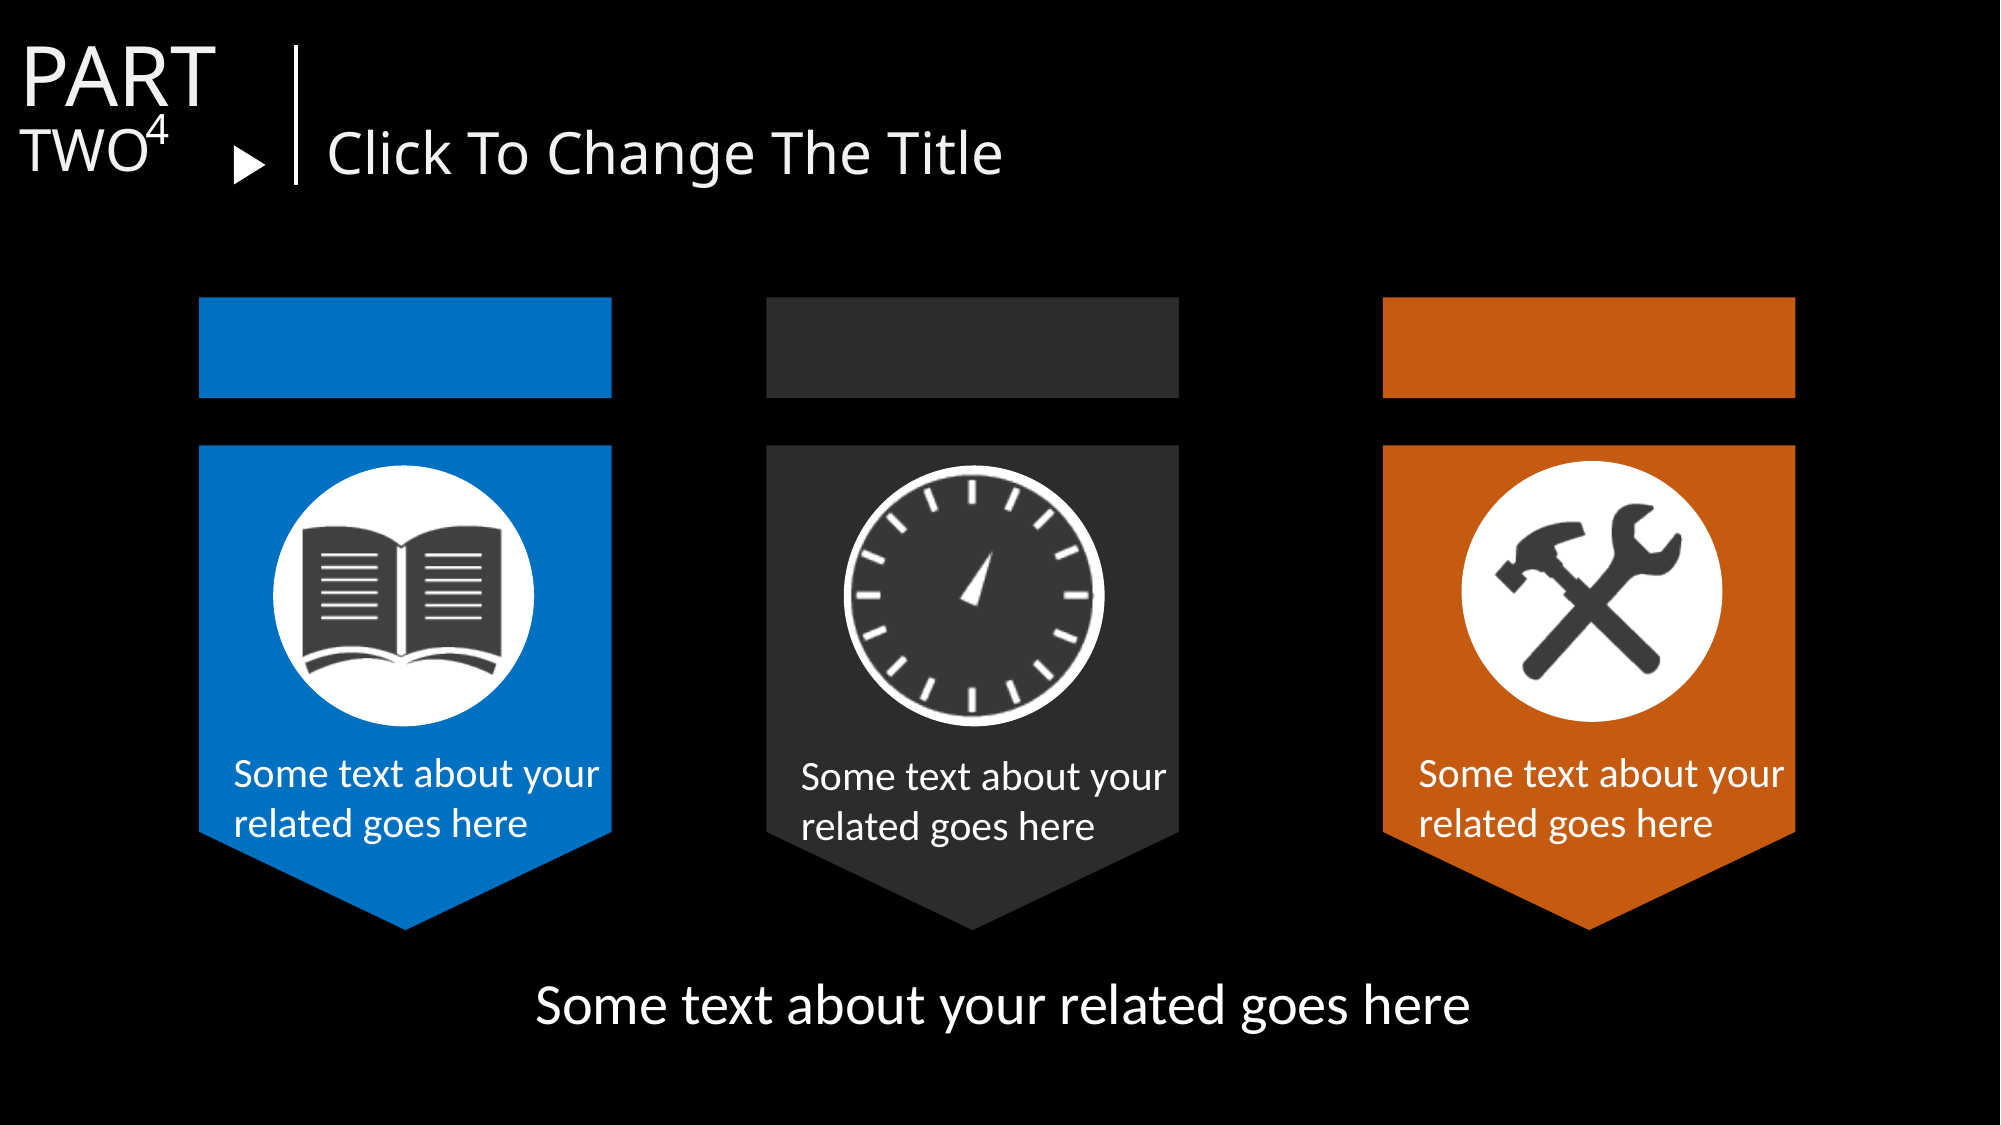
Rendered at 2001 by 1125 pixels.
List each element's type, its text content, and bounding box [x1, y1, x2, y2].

text_box Click To Change The Title [311, 108, 1122, 194]
text_box [765, 444, 1180, 843]
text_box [273, 465, 535, 727]
text_box [1424, 853, 1754, 932]
text_box [232, 143, 268, 187]
text_box [241, 853, 570, 932]
text_box Some text about your related goes here [1404, 738, 1817, 853]
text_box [1461, 460, 1723, 722]
text_box [816, 857, 1129, 932]
text_box Some text about your related goes here [786, 741, 1199, 857]
text_box Some text about your related goes here [218, 738, 632, 853]
text_box 4 [130, 95, 233, 161]
text_box PART [4, 16, 831, 131]
text_box [1381, 444, 1797, 844]
text_box [198, 296, 613, 399]
text_box Some text about your related goes here [520, 958, 1681, 1044]
text_box [198, 444, 613, 842]
text_box TWO [4, 105, 168, 191]
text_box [841, 460, 1109, 727]
text_box [765, 296, 1180, 399]
text_box [1382, 296, 1796, 399]
